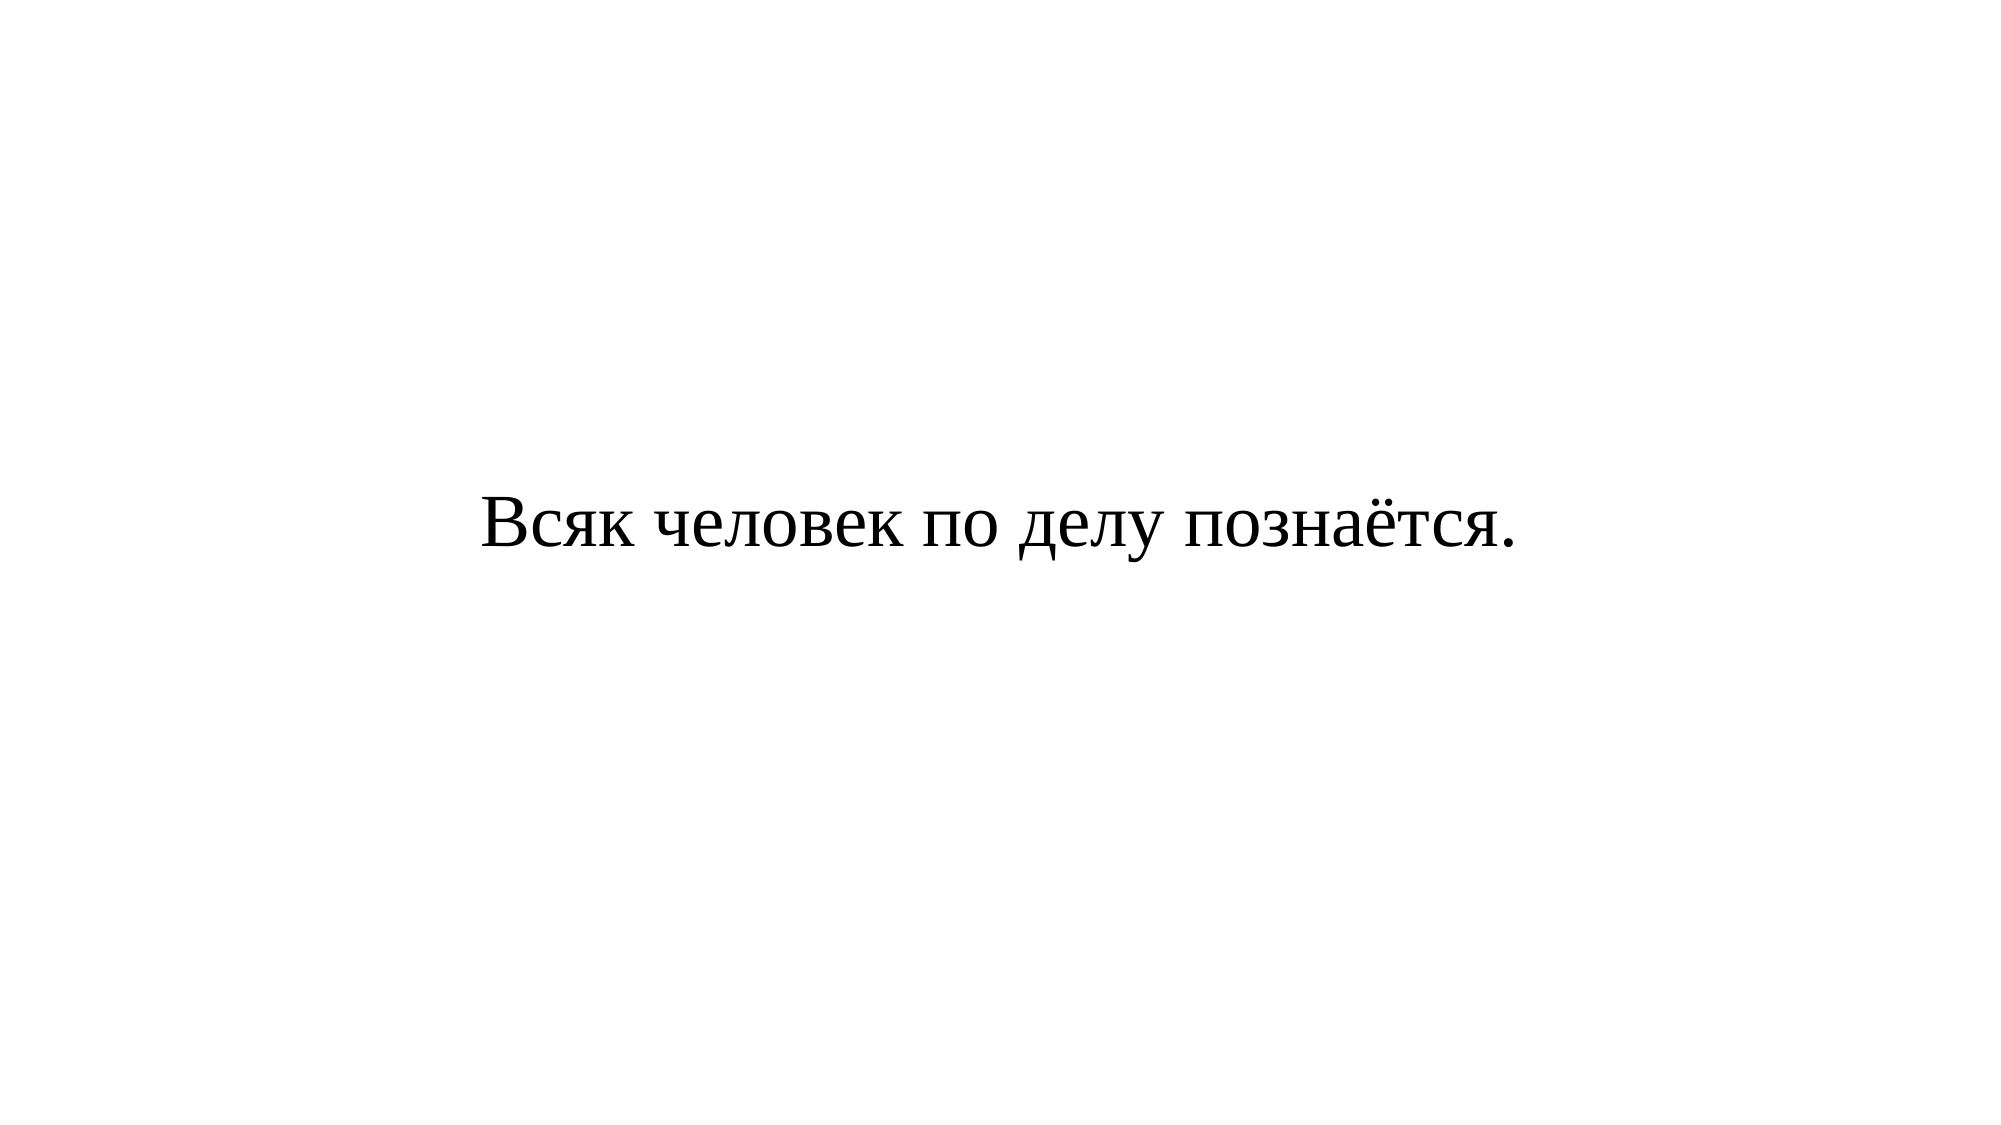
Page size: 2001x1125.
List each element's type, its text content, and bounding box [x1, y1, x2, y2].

list Всяк человек по делу познаётся. [137, 299, 1863, 1014]
